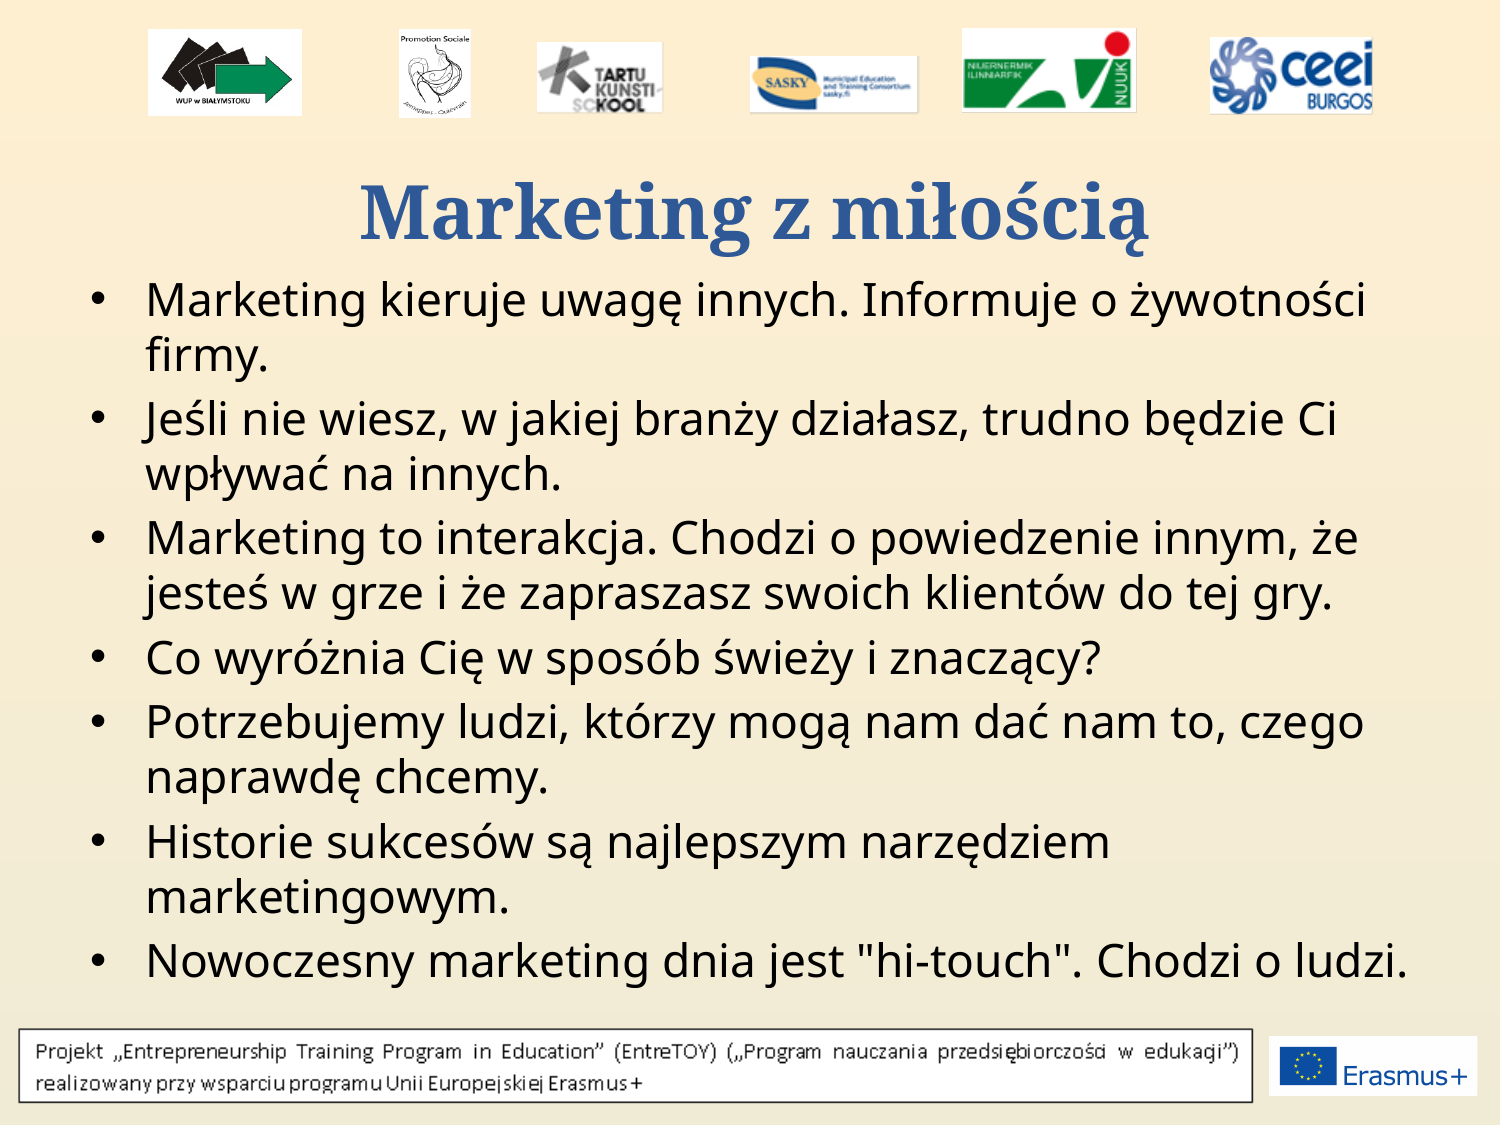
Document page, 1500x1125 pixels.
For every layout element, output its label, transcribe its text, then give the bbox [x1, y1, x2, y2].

picture [750, 56, 921, 116]
picture [17, 1027, 1255, 1105]
picture [399, 29, 471, 118]
picture [148, 29, 302, 116]
picture [537, 42, 668, 118]
picture [1210, 37, 1374, 116]
title Marketing z miłością [41, 125, 1471, 263]
list Marketing kieruje uwagę innych. Informuje o żywotności firmy. Jeśli nie wiesz, w jakiej branży działasz, trudno będzie Ci wpływać na innych. Marketing to interakcja. Chodzi o powiedzenie innym, że jesteś w grze i że zapraszasz swoich klientów do tej gry. Co wyróżnia Cię w sposób świeży i znaczący? Potrzebujemy ludzi, którzy mogą nam dać nam to, czego naprawdę chcemy. Historie sukcesów są najlepszym narzędziem marketingowym. Nowoczesny marketing dnia jest "hi-touch". Chodzi o ludzi. [75, 262, 1425, 1005]
picture [962, 28, 1140, 116]
